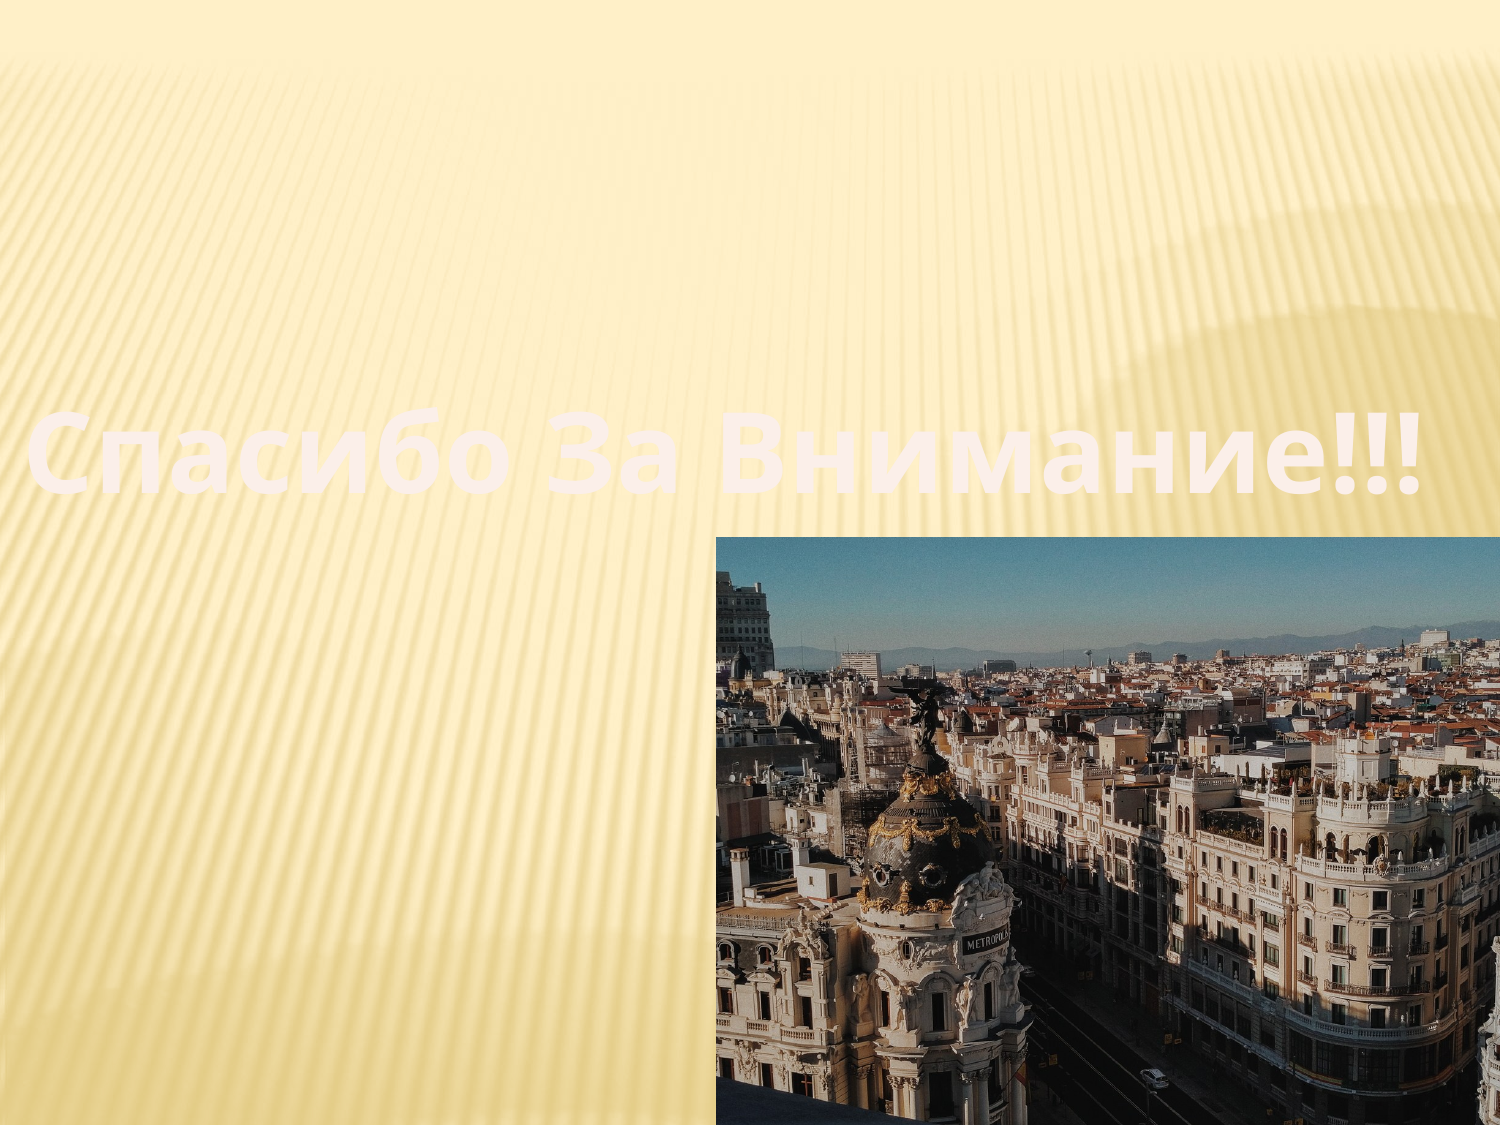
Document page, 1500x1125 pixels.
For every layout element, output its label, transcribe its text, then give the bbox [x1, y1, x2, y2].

picture [716, 537, 1500, 1125]
text_box Спасибо За Внимание!!! [7, 373, 1500, 524]
